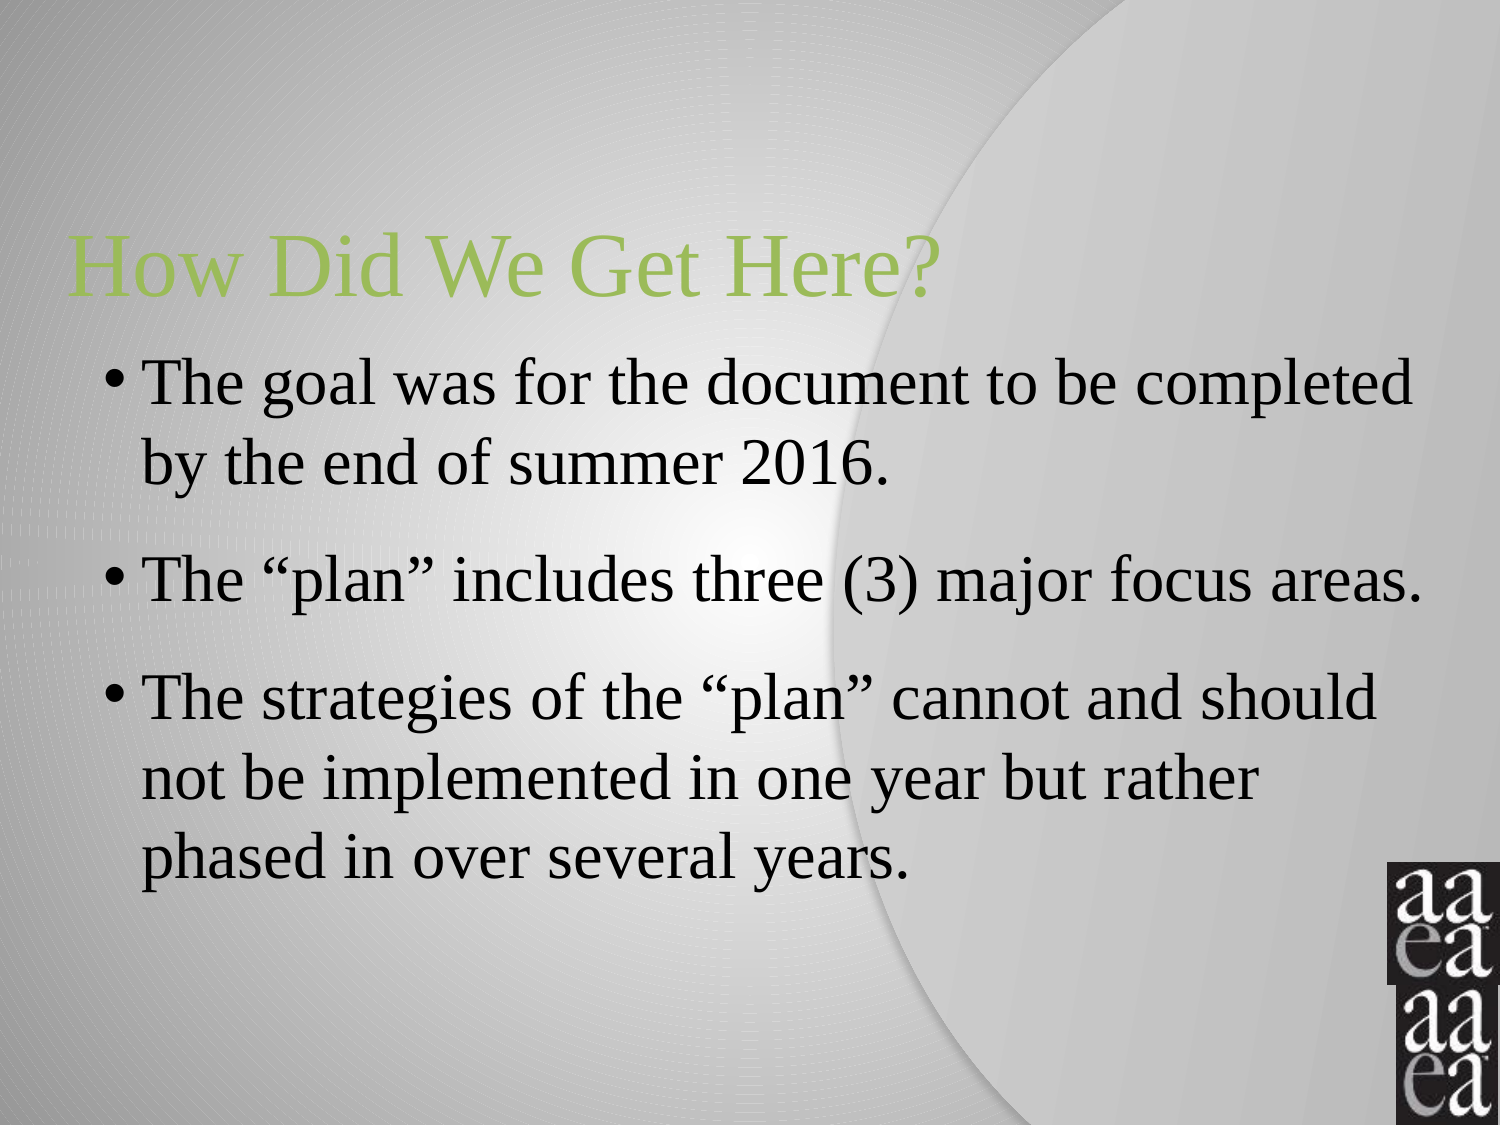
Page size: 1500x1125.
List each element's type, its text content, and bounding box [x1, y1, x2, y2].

title How Did We Get Here? [51, 190, 1449, 284]
picture [1386, 862, 1500, 1125]
list The goal was for the document to be completed by the end of summer 2016. The “plan” includes three (3) major focus areas. The strategies of the “plan” cannot and should not be implemented in one year but rather phased in over several years. [51, 322, 1449, 891]
